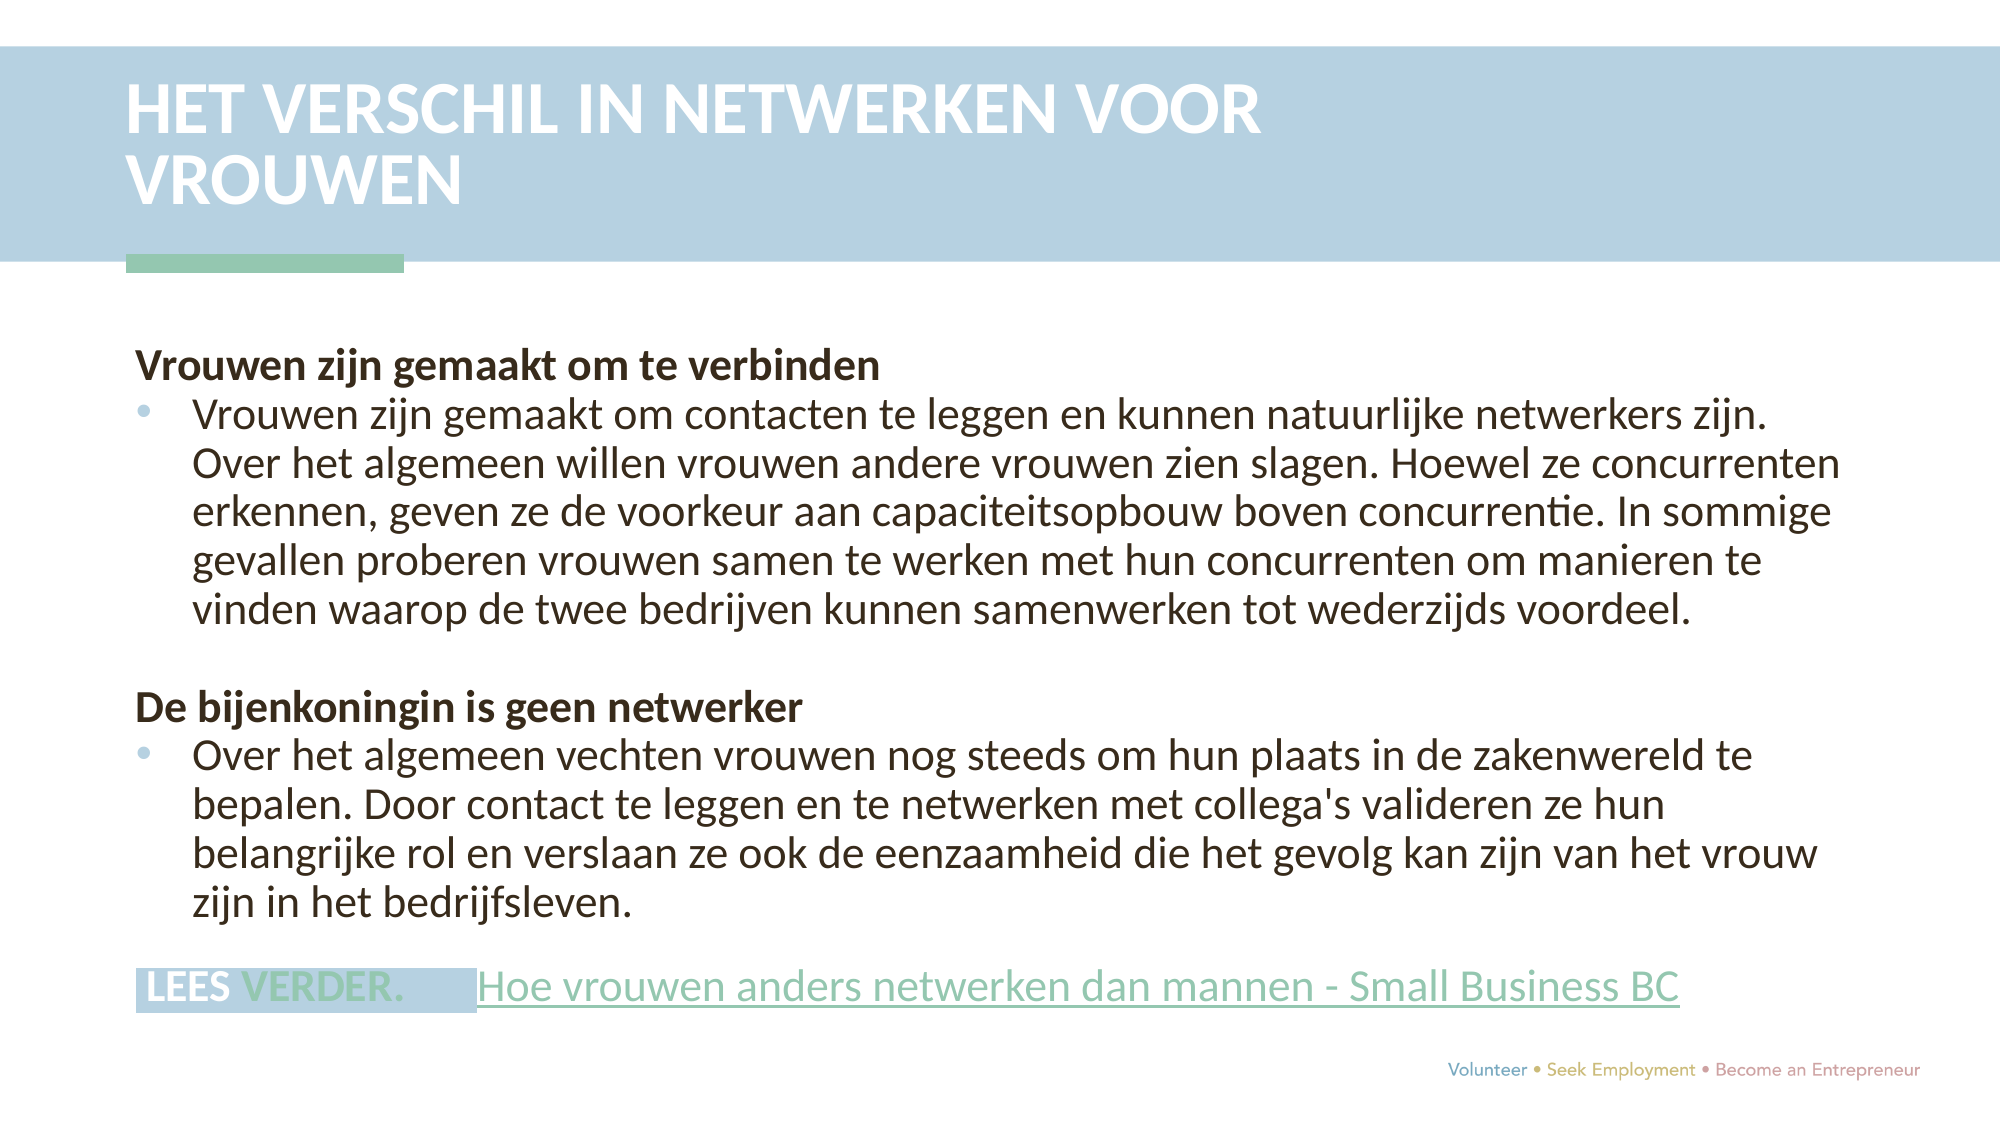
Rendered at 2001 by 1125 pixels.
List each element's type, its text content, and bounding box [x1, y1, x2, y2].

text_box LEES VERDER. Hoe vrouwen anders netwerken dan mannen - Small Business BC [121, 954, 1951, 1081]
list Vrouwen zijn gemaakt om te verbinden Vrouwen zijn gemaakt om contacten te leggen en kunnen natuurlijke netwerkers zijn. Over het algemeen willen vrouwen andere vrouwen zien slagen. Hoewel ze concurrenten erkennen, geven ze de voorkeur aan capaciteitsopbouw boven concurrentie. In sommige gevallen proberen vrouwen samen te werken met hun concurrenten om manieren te vinden waarop de twee bedrijven kunnen samenwerken tot wederzijds voordeel. De bijenkoningin is geen netwerker Over het algemeen vechten vrouwen nog steeds om hun plaats in de zakenwereld te bepalen. Door contact te leggen en te netwerken met collega's valideren ze hun belangrijke rol en verslaan ze ook de eenzaamheid die het gevolg kan zijn van het vrouw zijn in het bedrijfsleven. [121, 333, 1881, 913]
picture [1418, 1046, 1971, 1103]
list HET VERSCHIL IN NETWERKEN VOOR VROUWEN [110, 124, 1469, 245]
